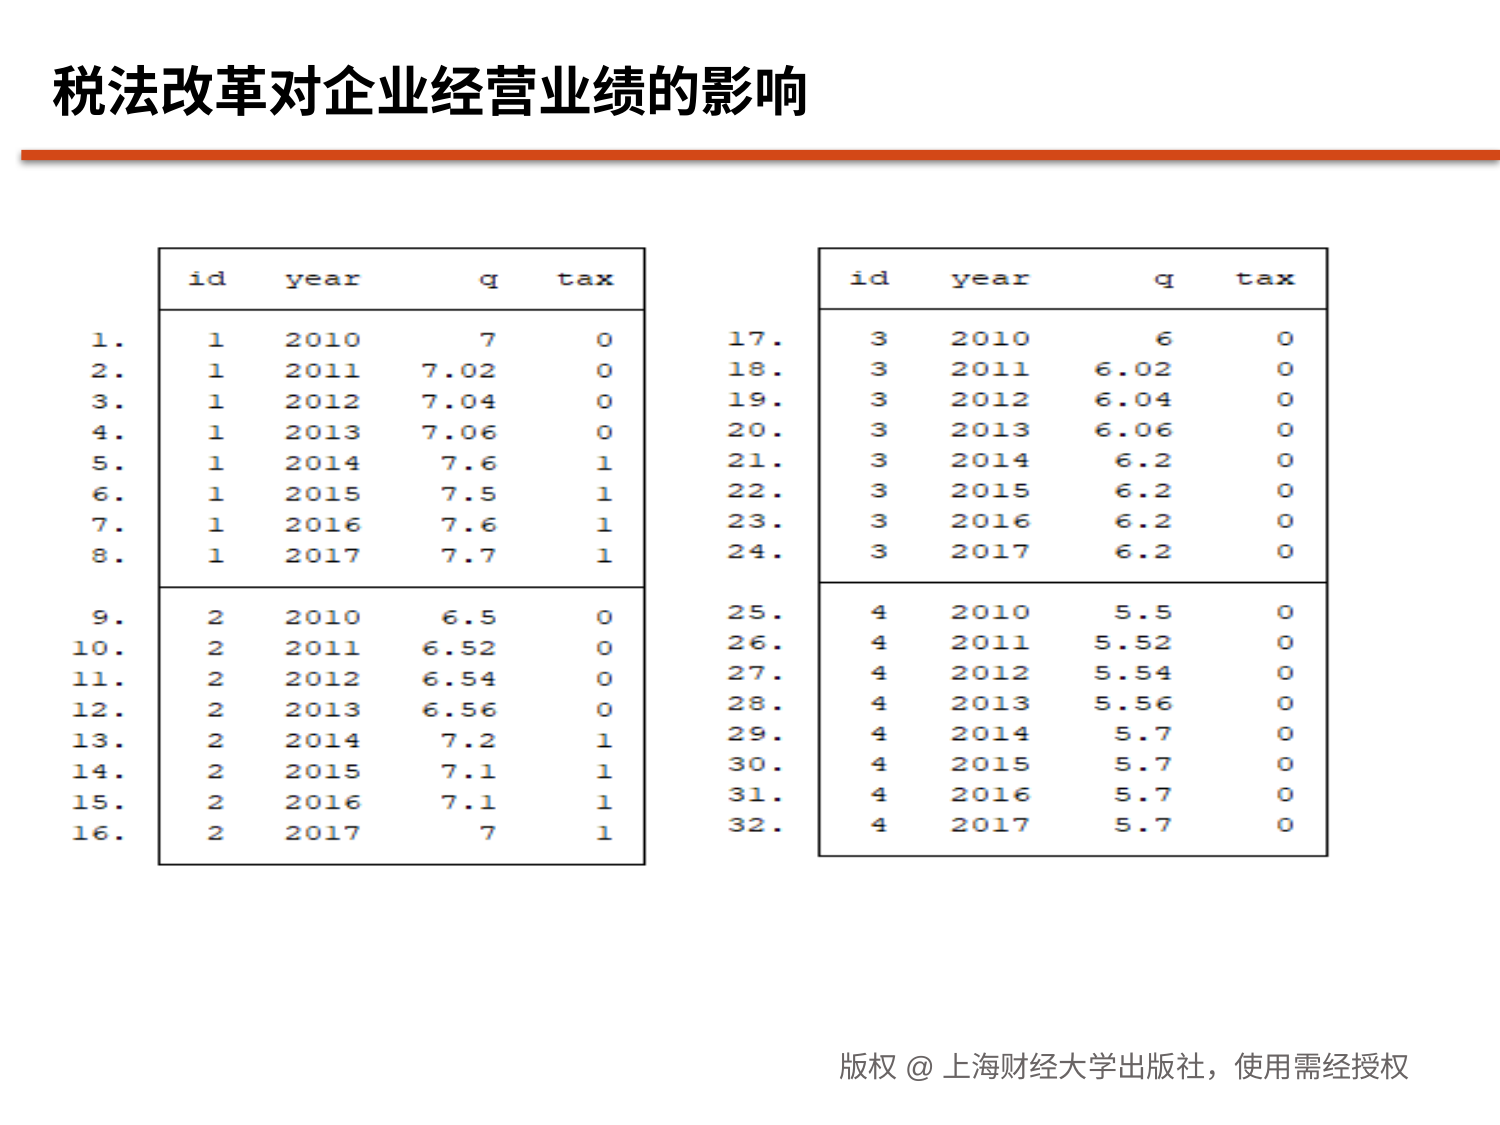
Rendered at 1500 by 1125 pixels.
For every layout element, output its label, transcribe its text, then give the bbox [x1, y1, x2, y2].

footer 版权@上海财经大学出版社，使用需经授权 [825, 1028, 1475, 1104]
picture [712, 241, 1348, 865]
picture [64, 245, 678, 872]
title 税法改革对企业经营业绩的影响 [37, 50, 1369, 138]
